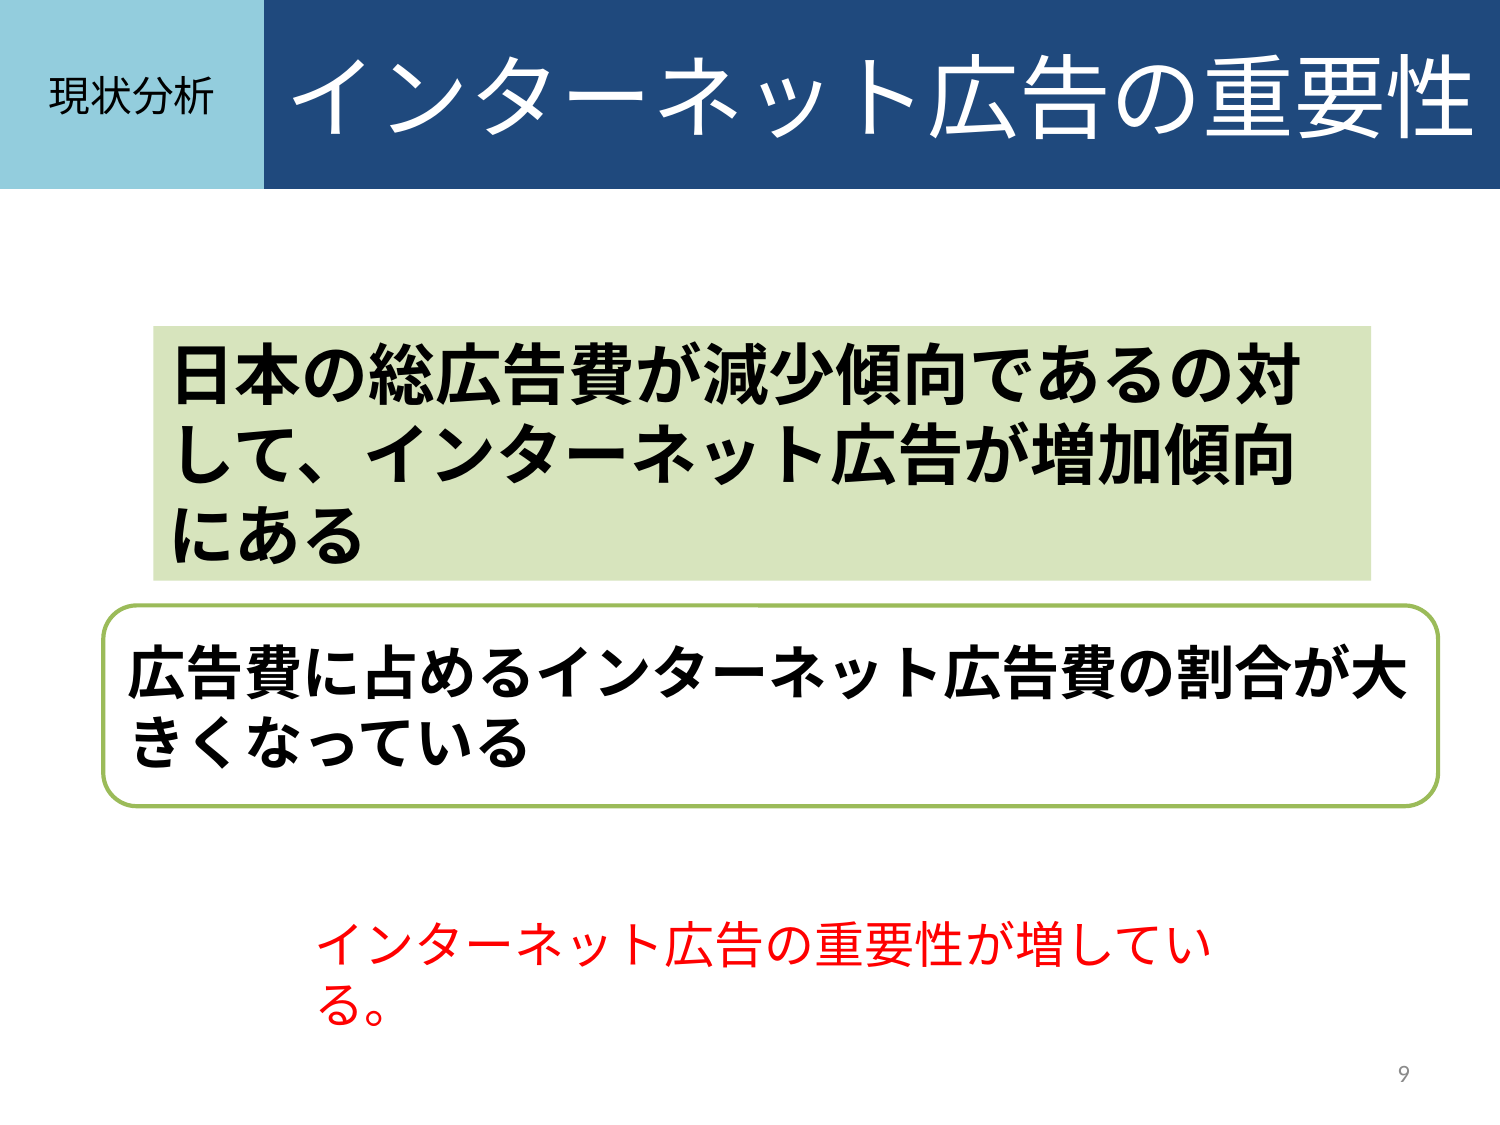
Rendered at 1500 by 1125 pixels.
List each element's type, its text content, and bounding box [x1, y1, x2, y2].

slide_number 9 [1074, 1042, 1425, 1103]
text_box 広告費に占めるインターネット広告費の割合が大きくなっている [101, 603, 1441, 809]
text_box インターネット広告の重要性が増している。 [299, 906, 1247, 1042]
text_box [0, 0, 1500, 190]
text_box 日本の総広告費が減少傾向であるの対して、インターネット広告が増加傾向にある [153, 326, 1372, 581]
